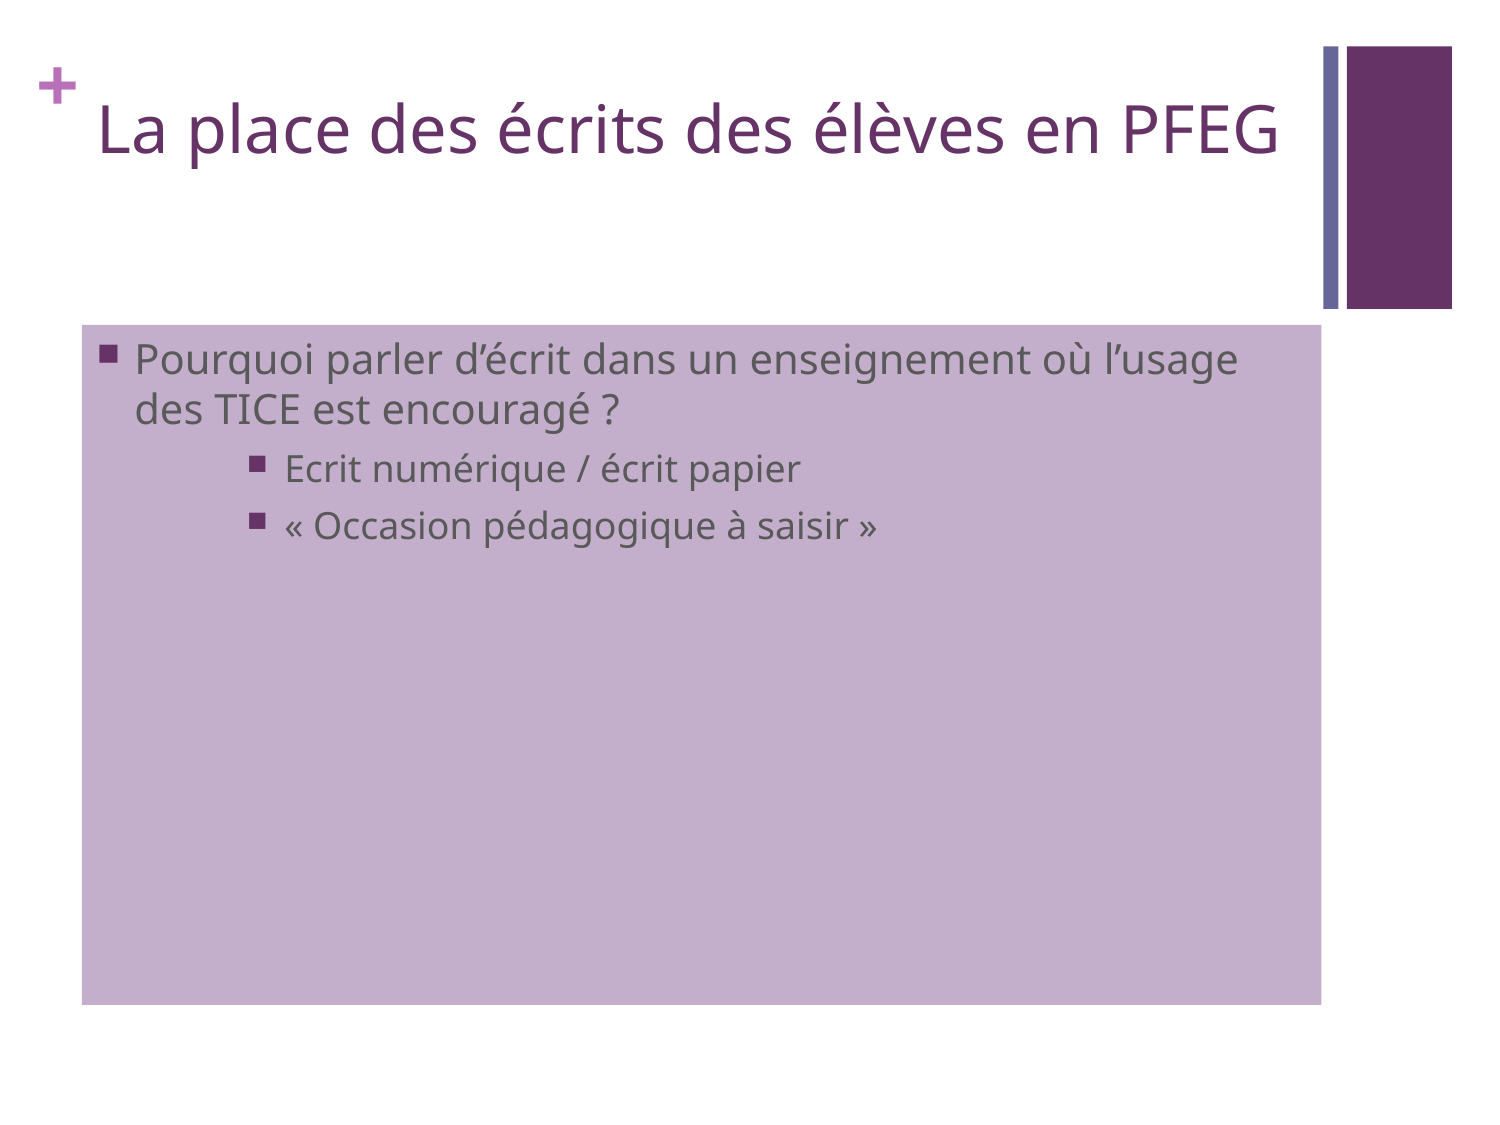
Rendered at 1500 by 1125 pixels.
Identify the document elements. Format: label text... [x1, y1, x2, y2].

list Pourquoi parler d’écrit dans un enseignement où l’usage des TICE est encouragé ? Ecrit numérique / écrit papier « Occasion pédagogique à saisir » [81, 324, 1322, 1005]
title La place des écrits des élèves en PFEG [81, 79, 1322, 263]
